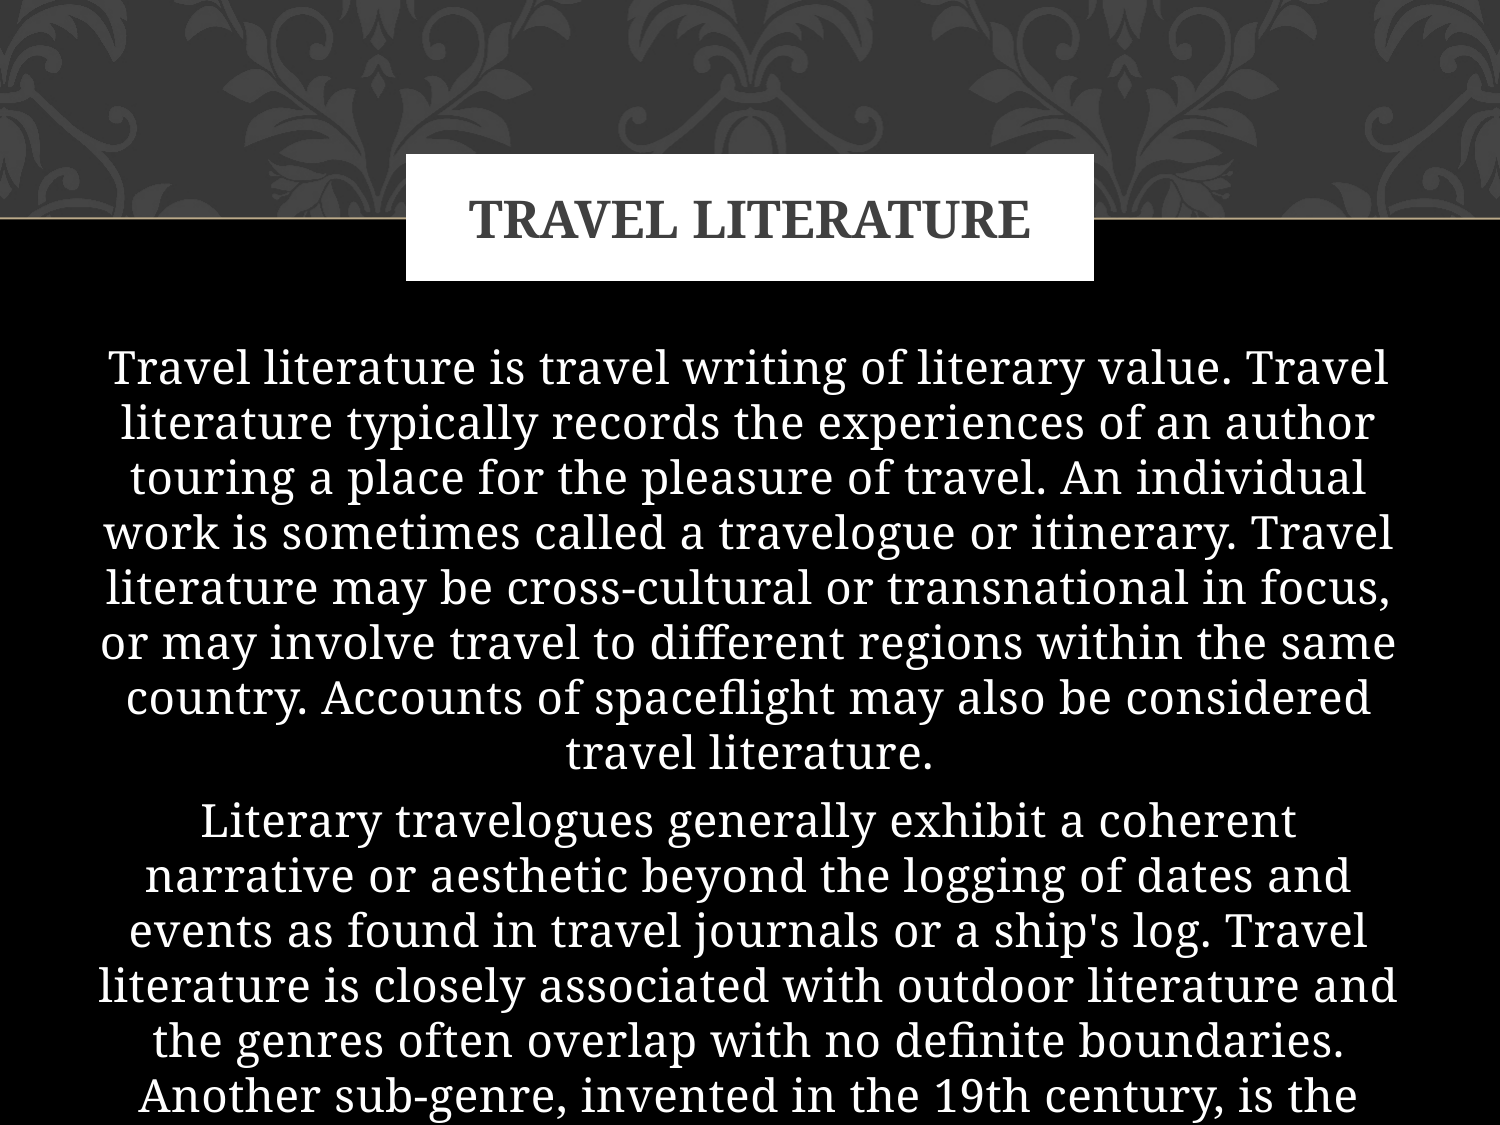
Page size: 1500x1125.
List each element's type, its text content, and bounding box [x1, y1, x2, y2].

title Travel Literature [406, 154, 1094, 281]
list Travel literature is travel writing of literary value. Travel literature typically records the experiences of an author touring a place for the pleasure of travel. An individual work is sometimes called a travelogue or itinerary. Travel literature may be cross-cultural or transnational in focus, or may involve travel to different regions within the same country. Accounts of spaceflight may also be considered travel literature. Literary travelogues generally exhibit a coherent narrative or aesthetic beyond the logging of dates and events as found in travel journals or a ship's log. Travel literature is closely associated with outdoor literature and the genres often overlap with no definite boundaries. Another sub-genre, invented in the 19th century, is the guide book. [75, 331, 1425, 1075]
